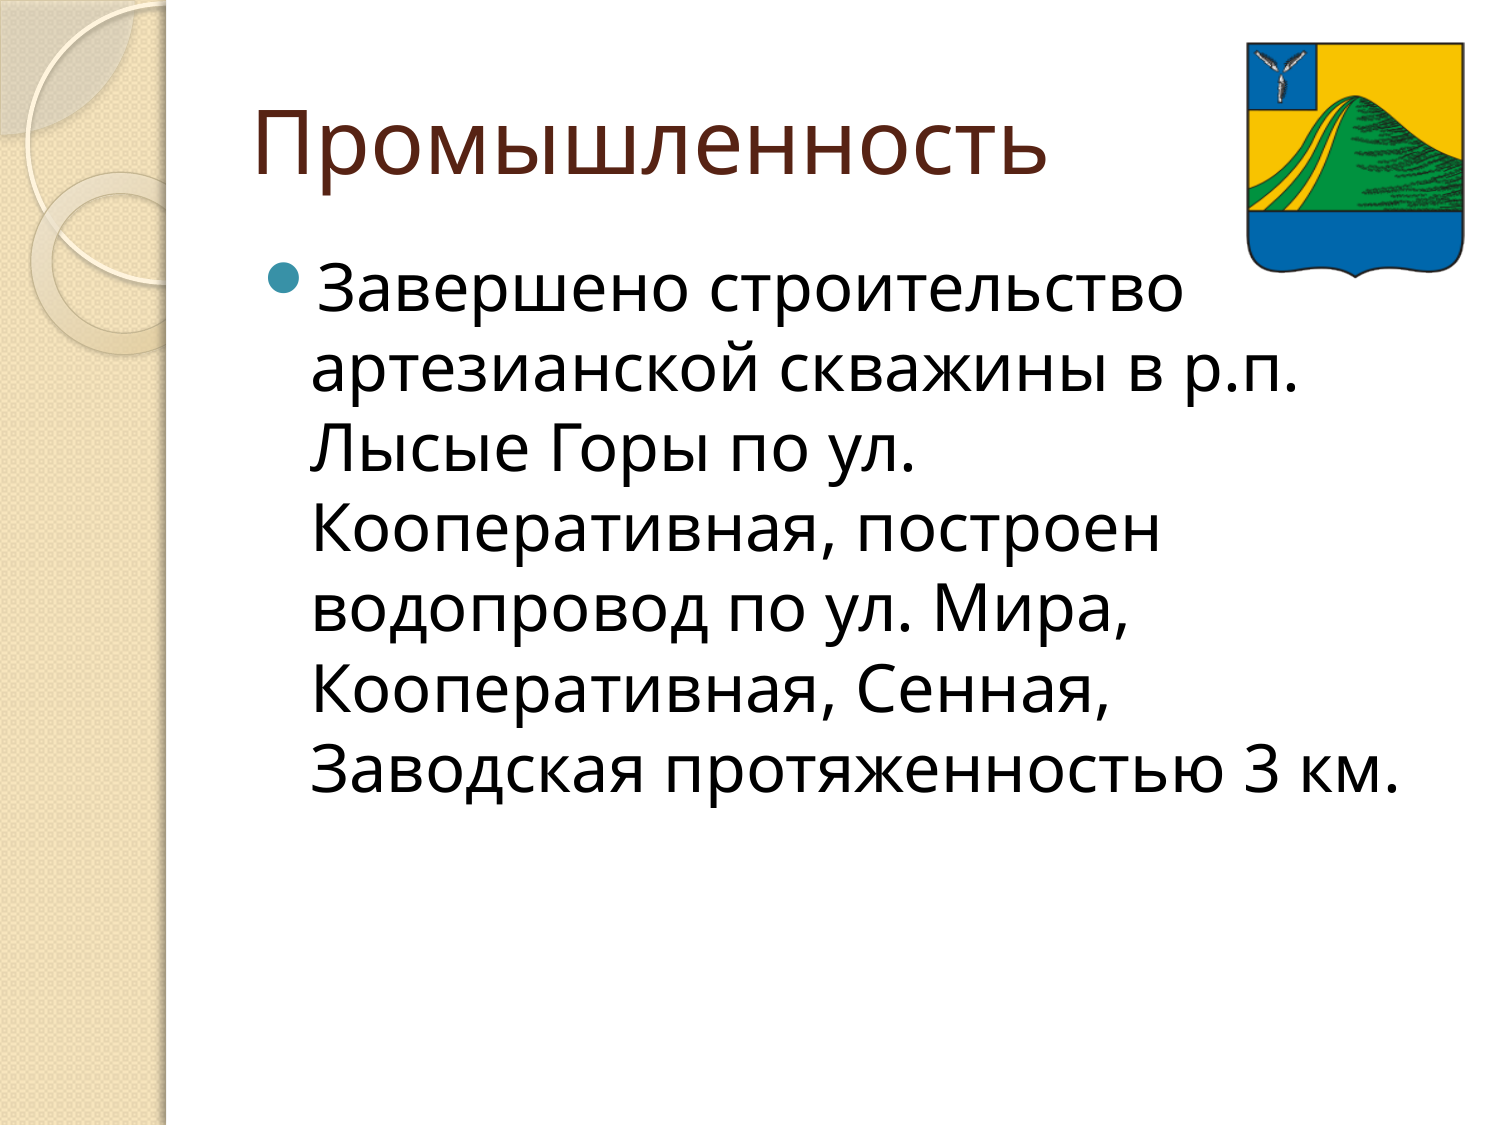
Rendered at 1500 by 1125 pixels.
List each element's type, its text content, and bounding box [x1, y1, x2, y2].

picture [1245, 42, 1465, 280]
title Промышленность [235, 45, 1239, 233]
list Завершено строительство артезианской скважины в р.п. Лысые Горы по ул. Кооперативная, построен водопровод по ул. Мира, Кооперативная, Сенная, Заводская протяженностью 3 км. [235, 237, 1466, 1025]
